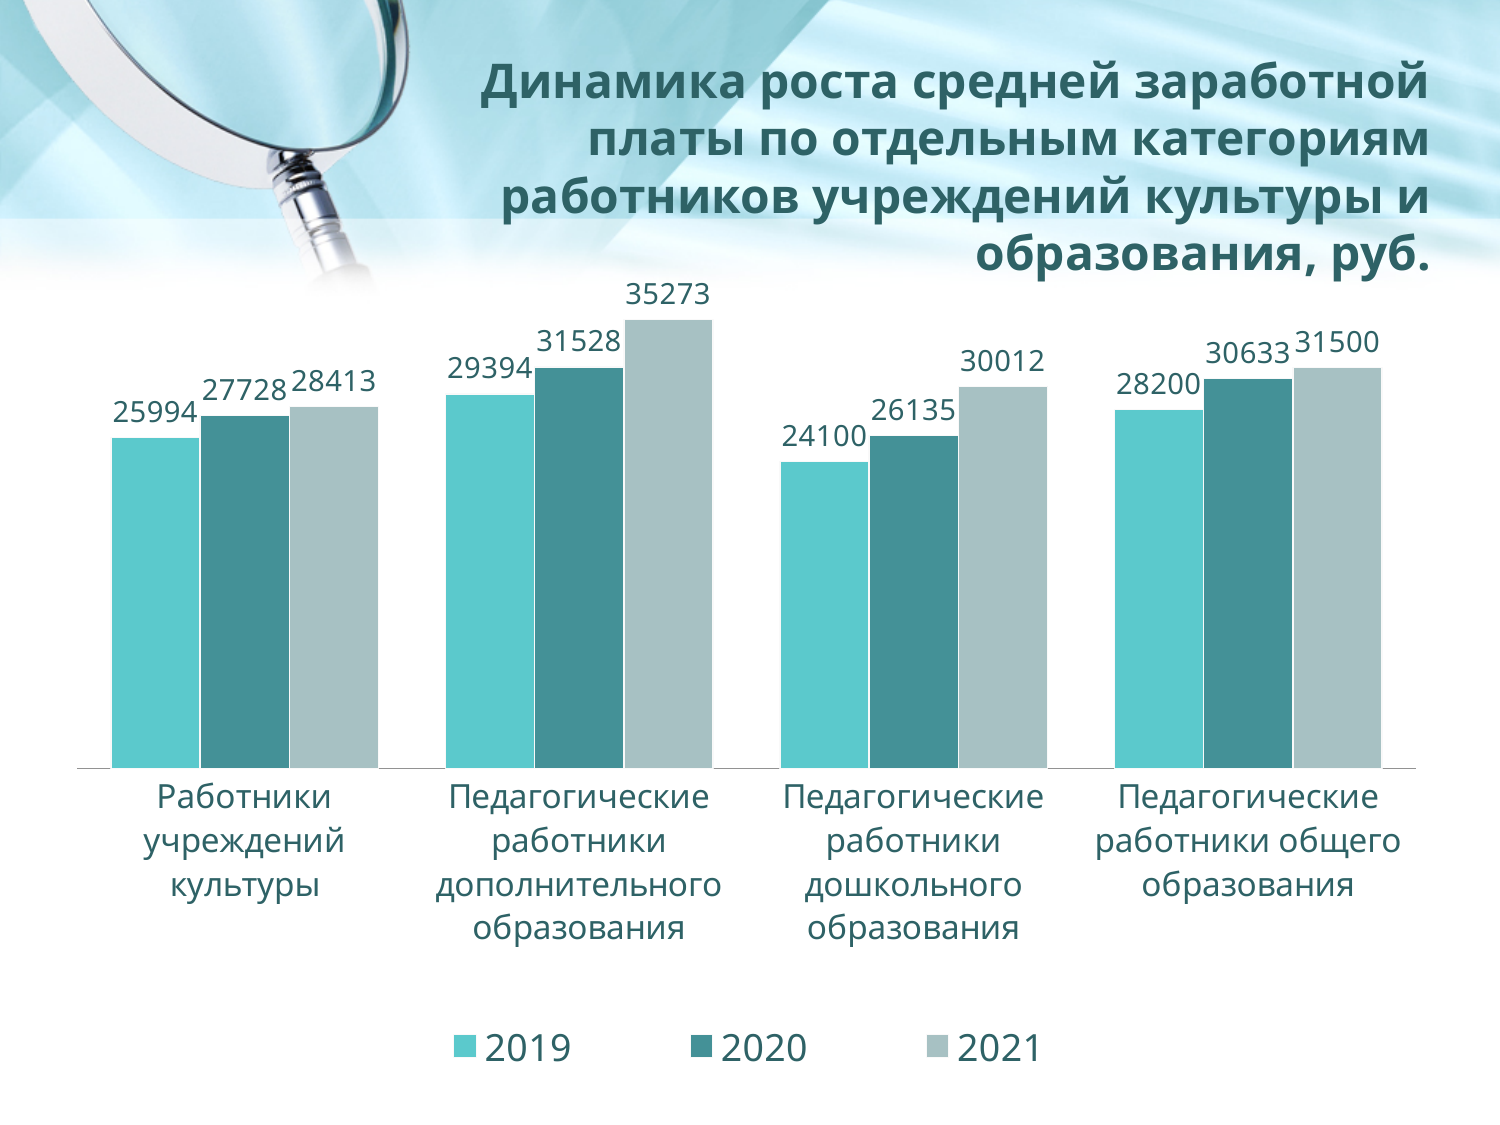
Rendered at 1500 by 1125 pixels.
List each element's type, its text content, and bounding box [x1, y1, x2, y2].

chart [76, 231, 1424, 1107]
list Динамика роста средней заработной платы по отдельным категориям работников учреждений культуры и образования, руб. [419, 42, 1447, 256]
picture [0, 0, 1500, 1125]
